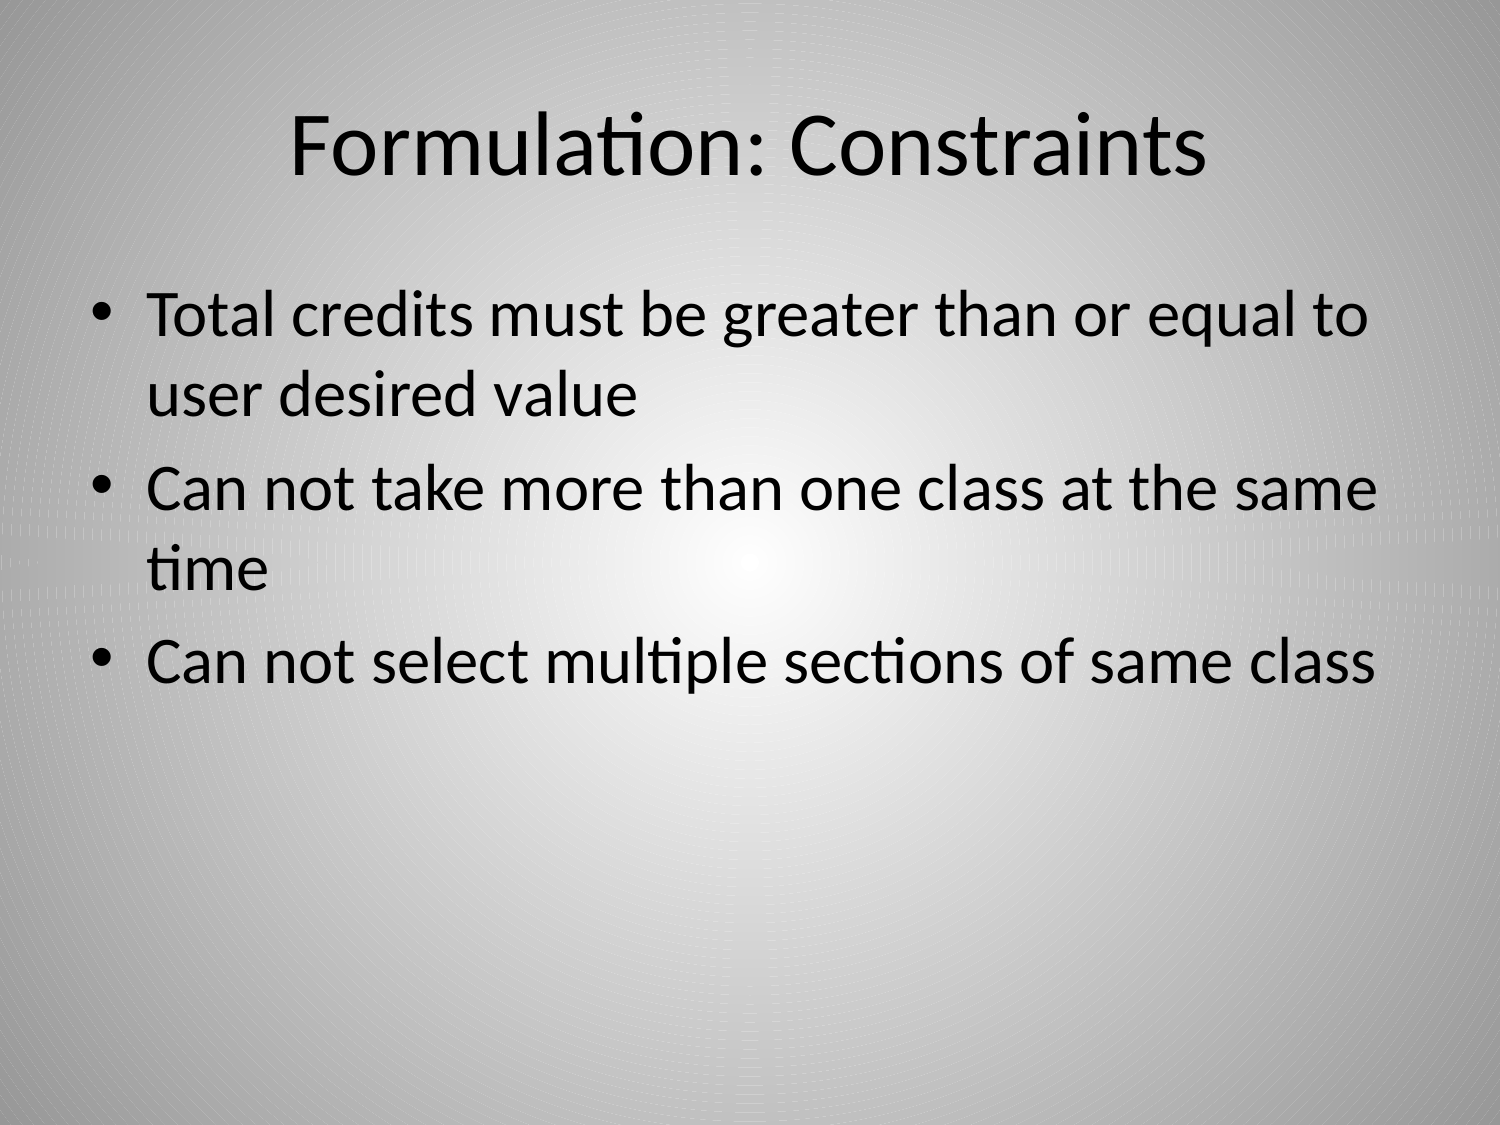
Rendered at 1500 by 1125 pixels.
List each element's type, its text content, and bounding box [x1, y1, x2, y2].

title Formulation: Constraints [75, 45, 1425, 233]
list Total credits must be greater than or equal to user desired value Can not take more than one class at the same time Can not select multiple sections of same class [75, 262, 1425, 1005]
